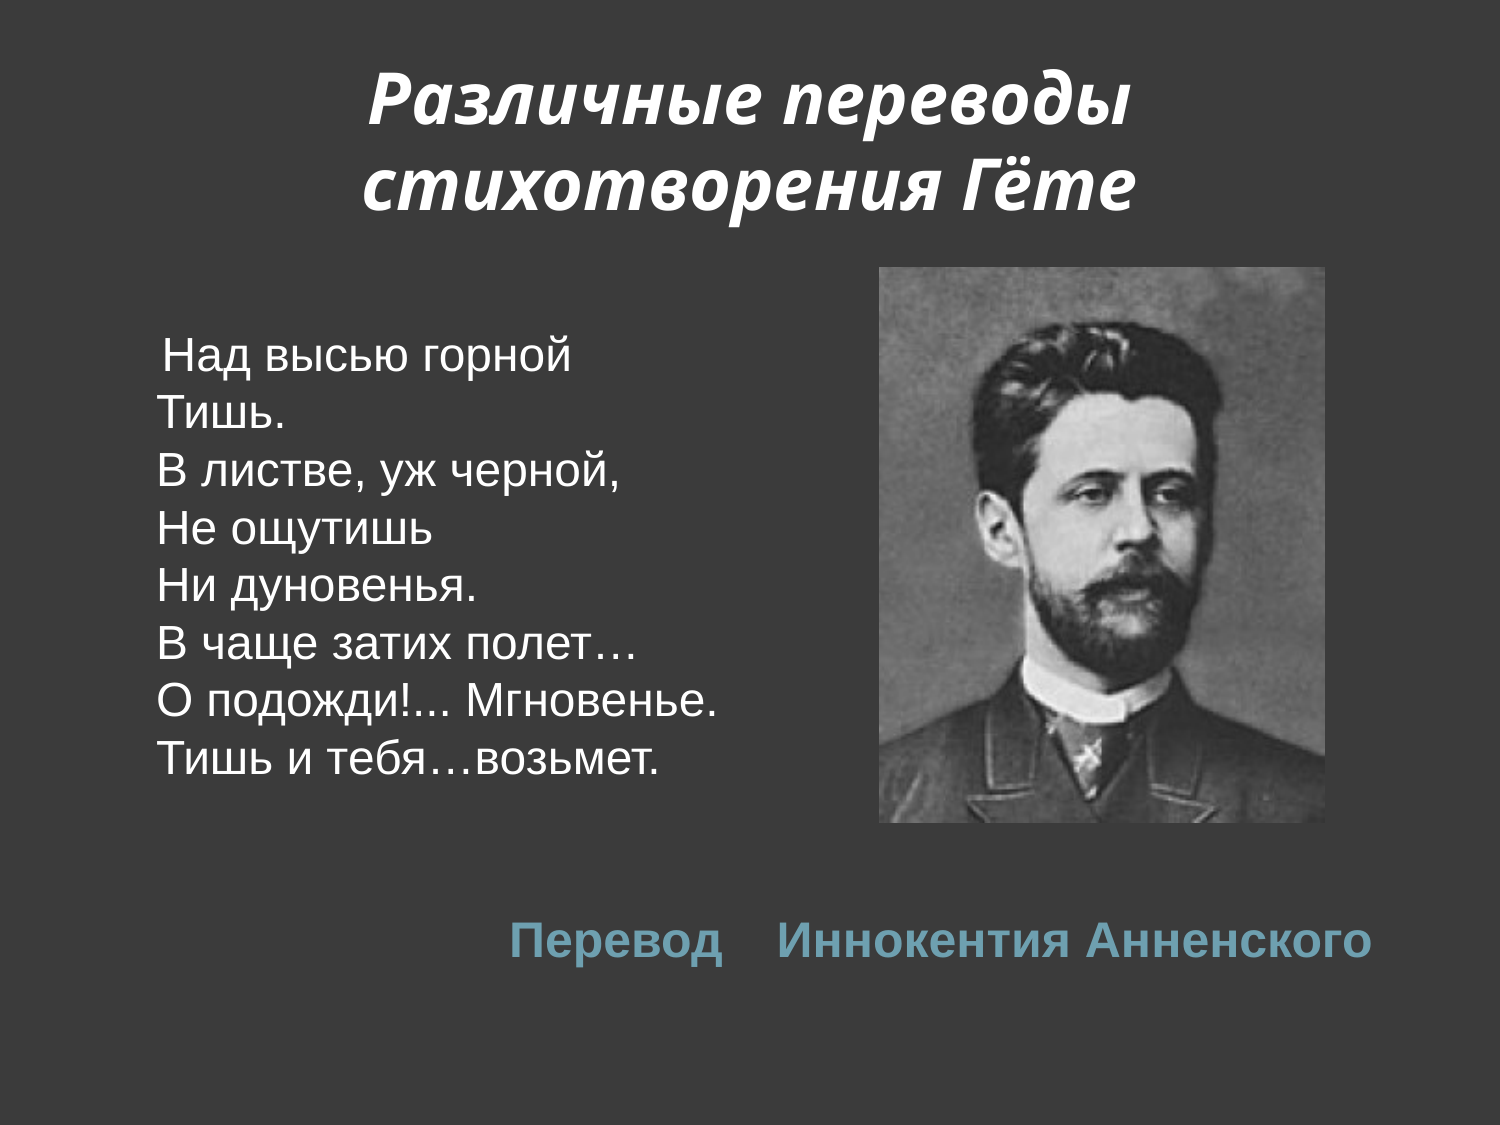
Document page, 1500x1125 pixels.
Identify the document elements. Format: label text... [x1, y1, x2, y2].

title Различные переводы стихотворения Гёте [75, 44, 1425, 233]
list Над высью горной Тишь. В листве, уж черной, Не ощутишь Ни дуновенья. В чаще затих полет… О подожди!... Мгновенье. Тишь и тебя…возьмет. [75, 248, 738, 896]
list Иннокентия Анненского [761, 900, 1425, 1038]
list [879, 266, 1325, 823]
list Перевод [75, 900, 738, 1038]
